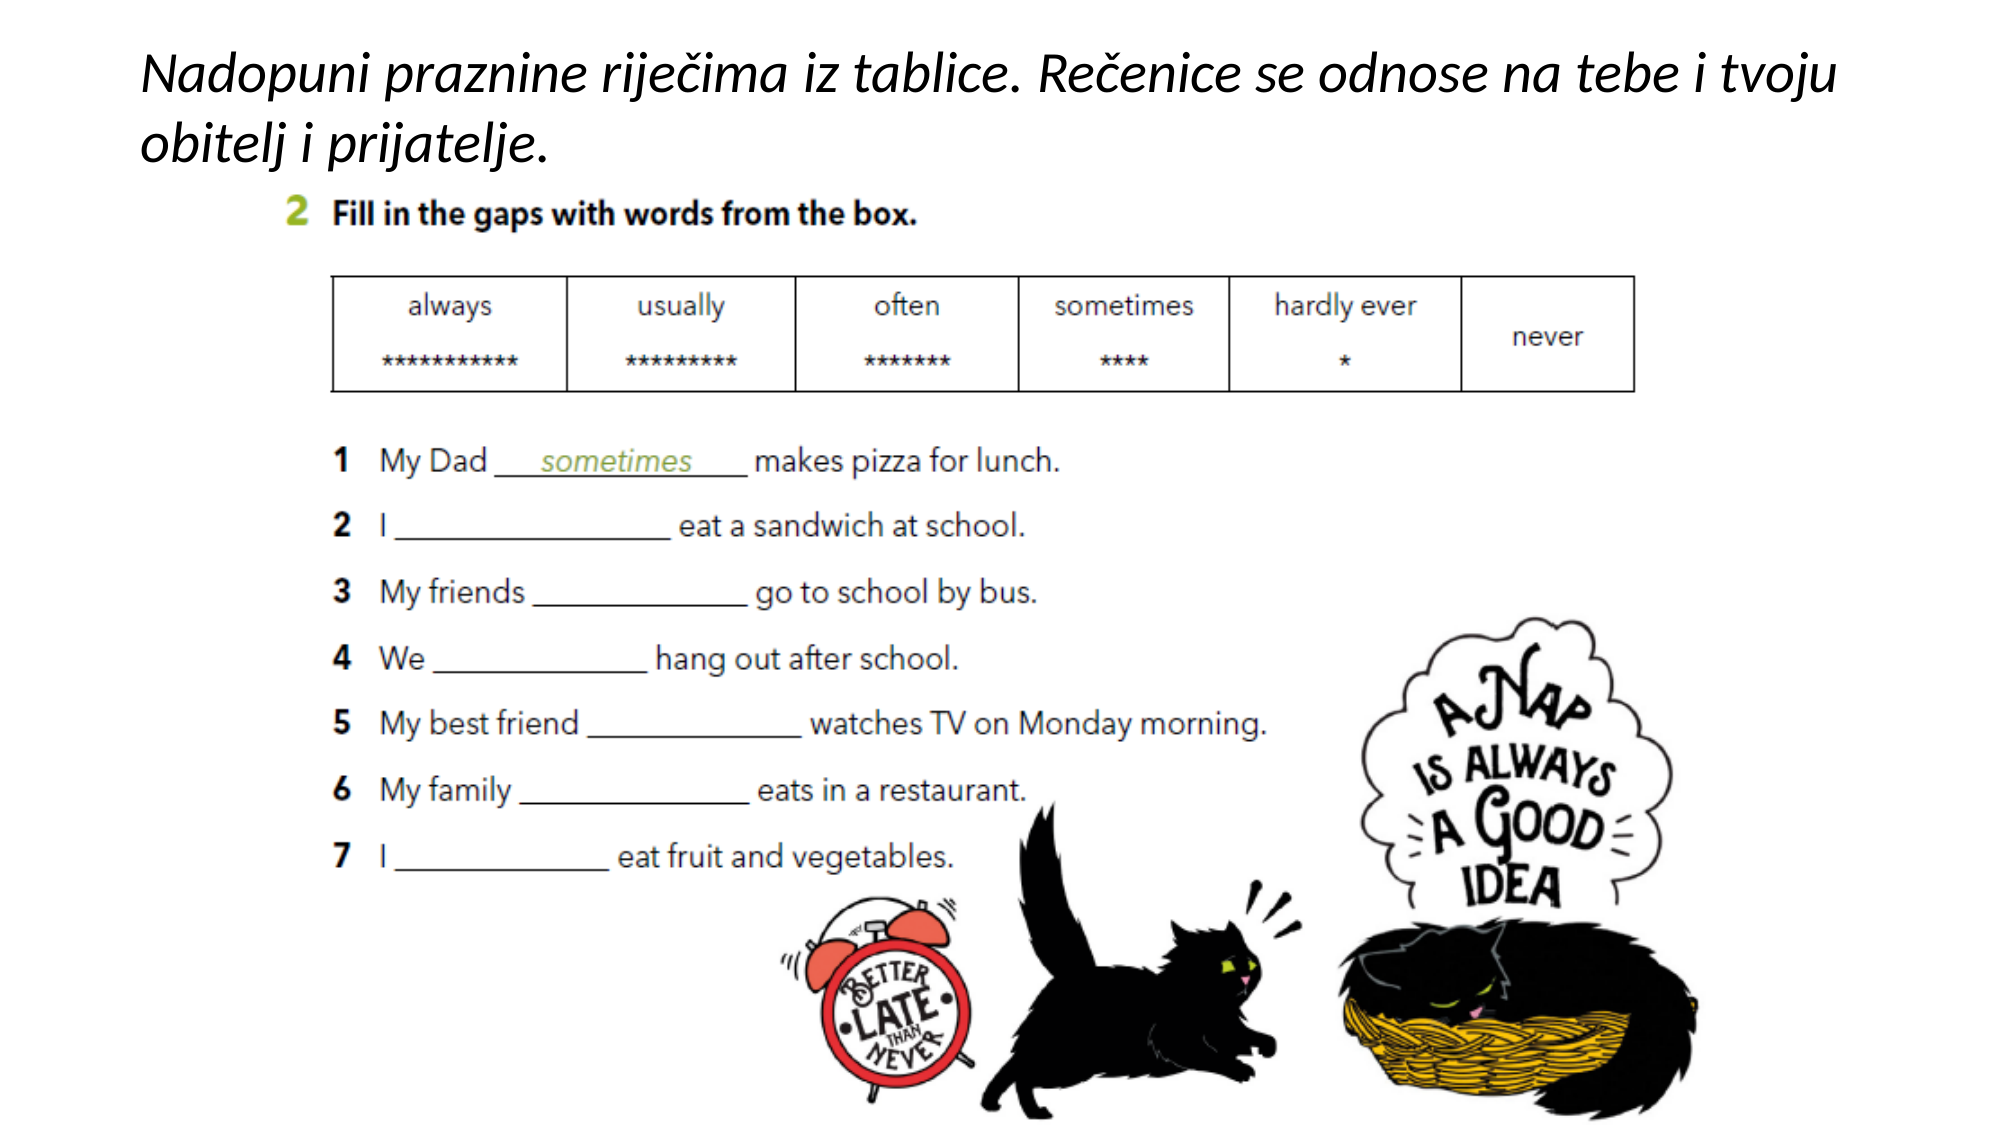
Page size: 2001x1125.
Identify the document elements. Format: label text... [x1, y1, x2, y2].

picture [275, 177, 1738, 1125]
text_box Nadopuni praznine riječima iz tablice. Rečenice se odnose na tebe i tvoju obitelj i prijatelje. [125, 26, 1856, 182]
